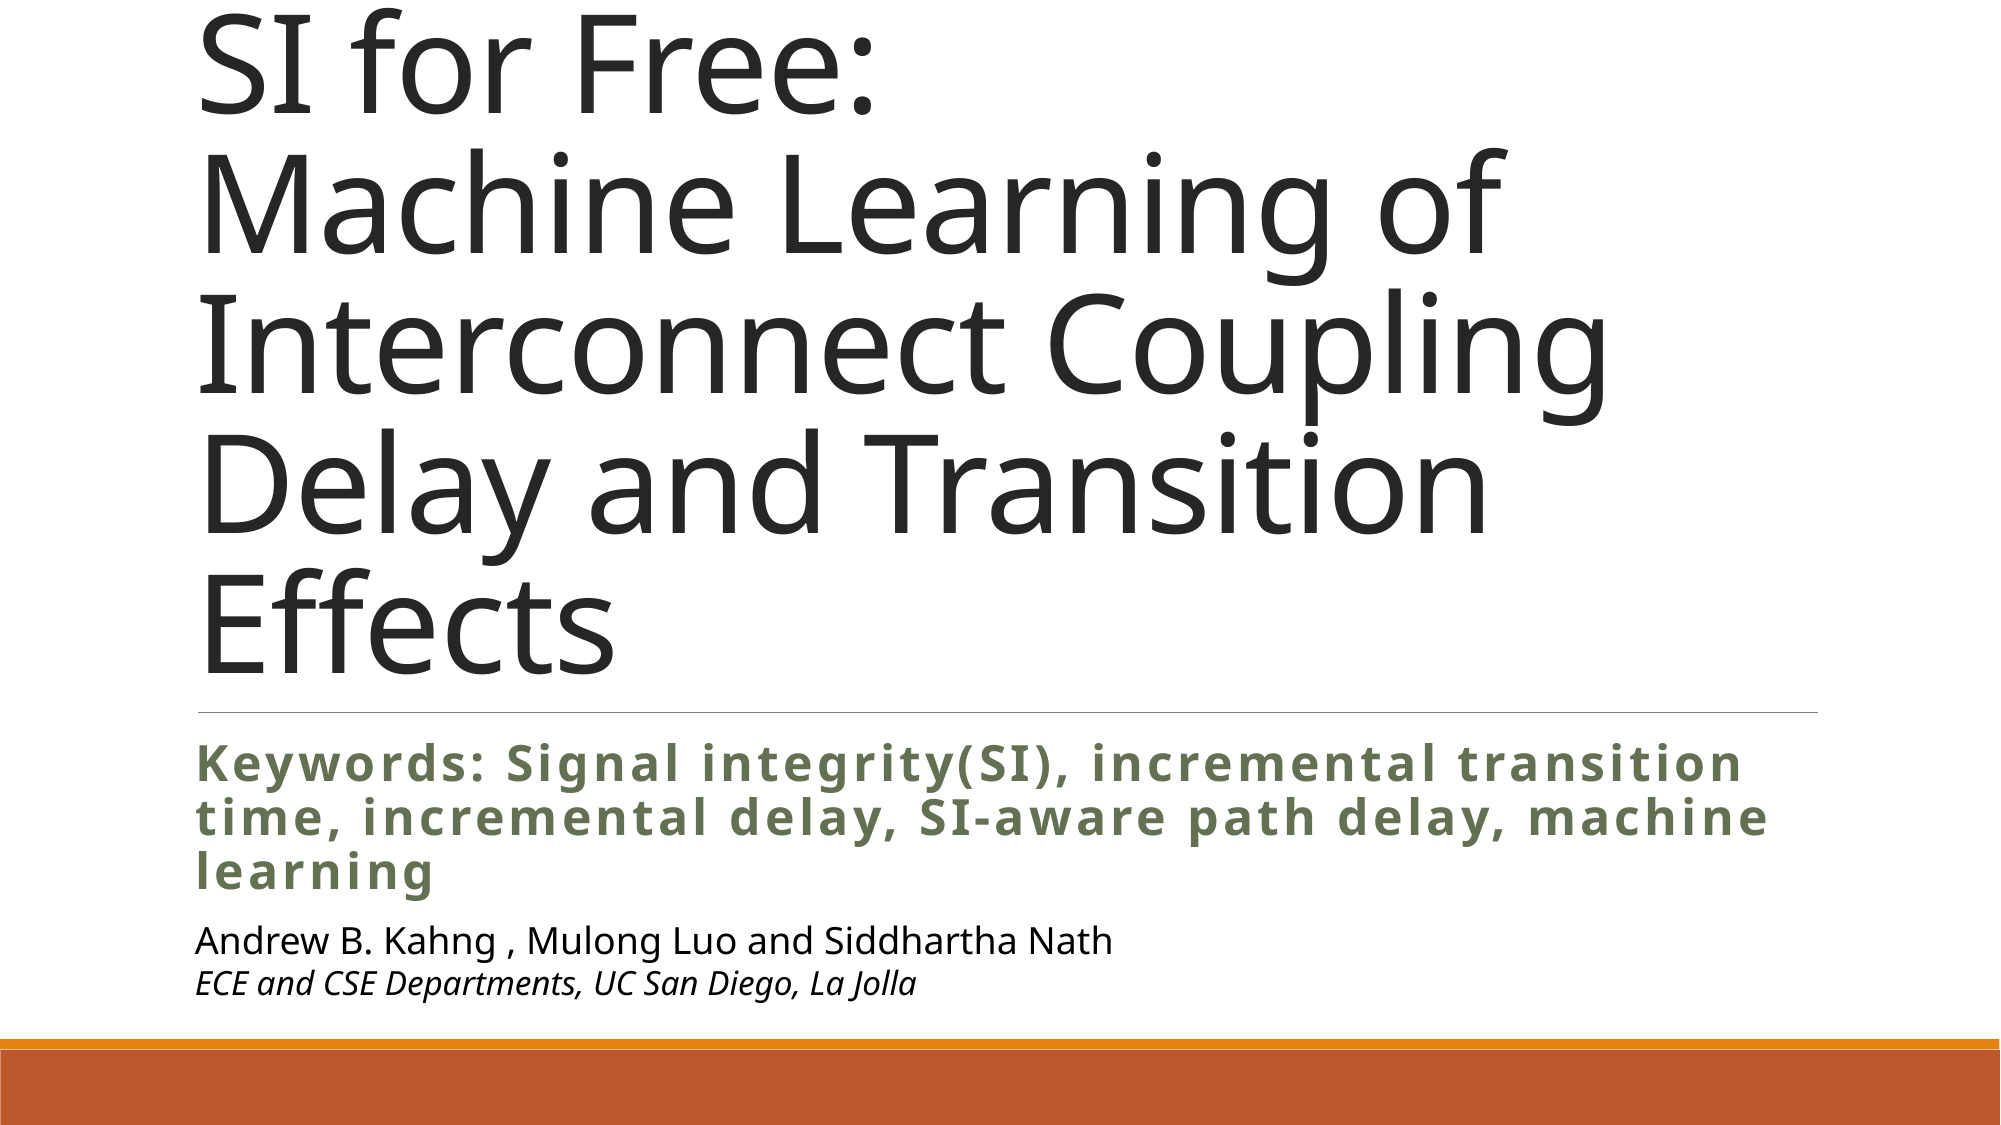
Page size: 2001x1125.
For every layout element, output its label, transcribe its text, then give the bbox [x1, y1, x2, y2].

subtitle Keywords: Signal integrity(SI), incremental transition time, incremental delay, SI-aware path delay, machine learning [180, 730, 1831, 919]
title SI for Free: Machine Learning of Interconnect Coupling Delay and Transition Effects [180, 124, 1830, 710]
text_box Andrew B. Kahng , Mulong Luo and Siddhartha Nath ECE and CSE Departments, UC San Diego, La Jolla [180, 909, 1180, 1010]
